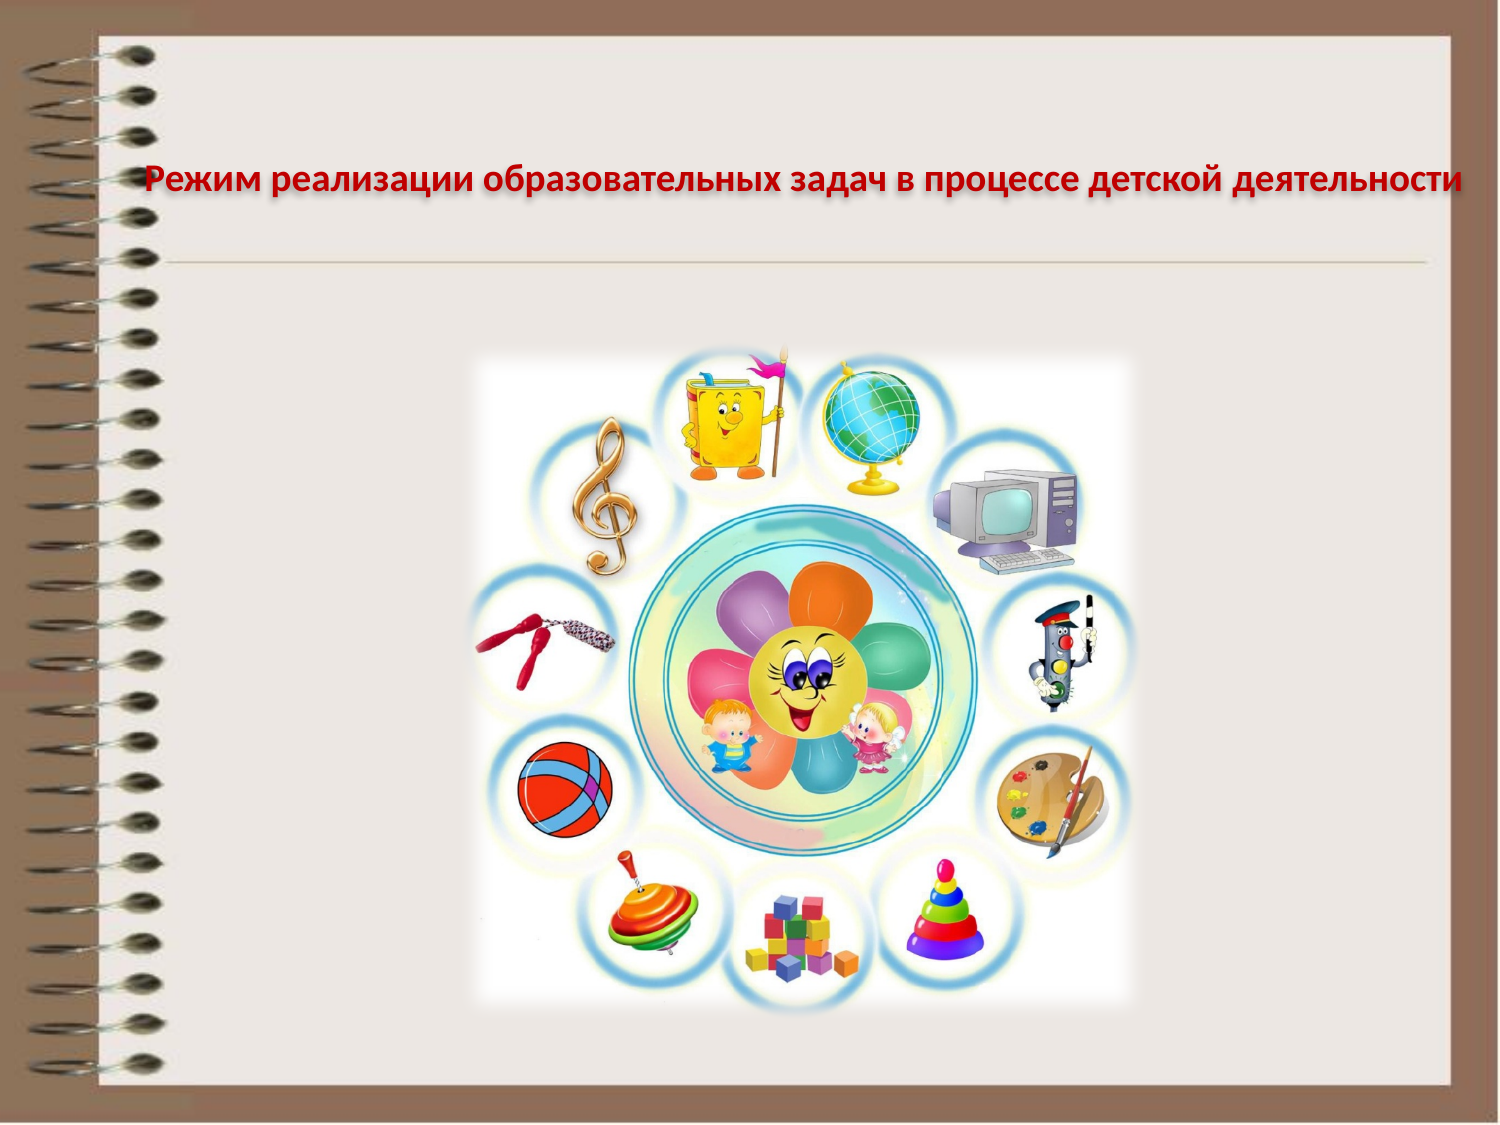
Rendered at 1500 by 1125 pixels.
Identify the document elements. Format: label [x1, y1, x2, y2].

list [456, 339, 1149, 1023]
picture [0, 0, 1500, 1125]
